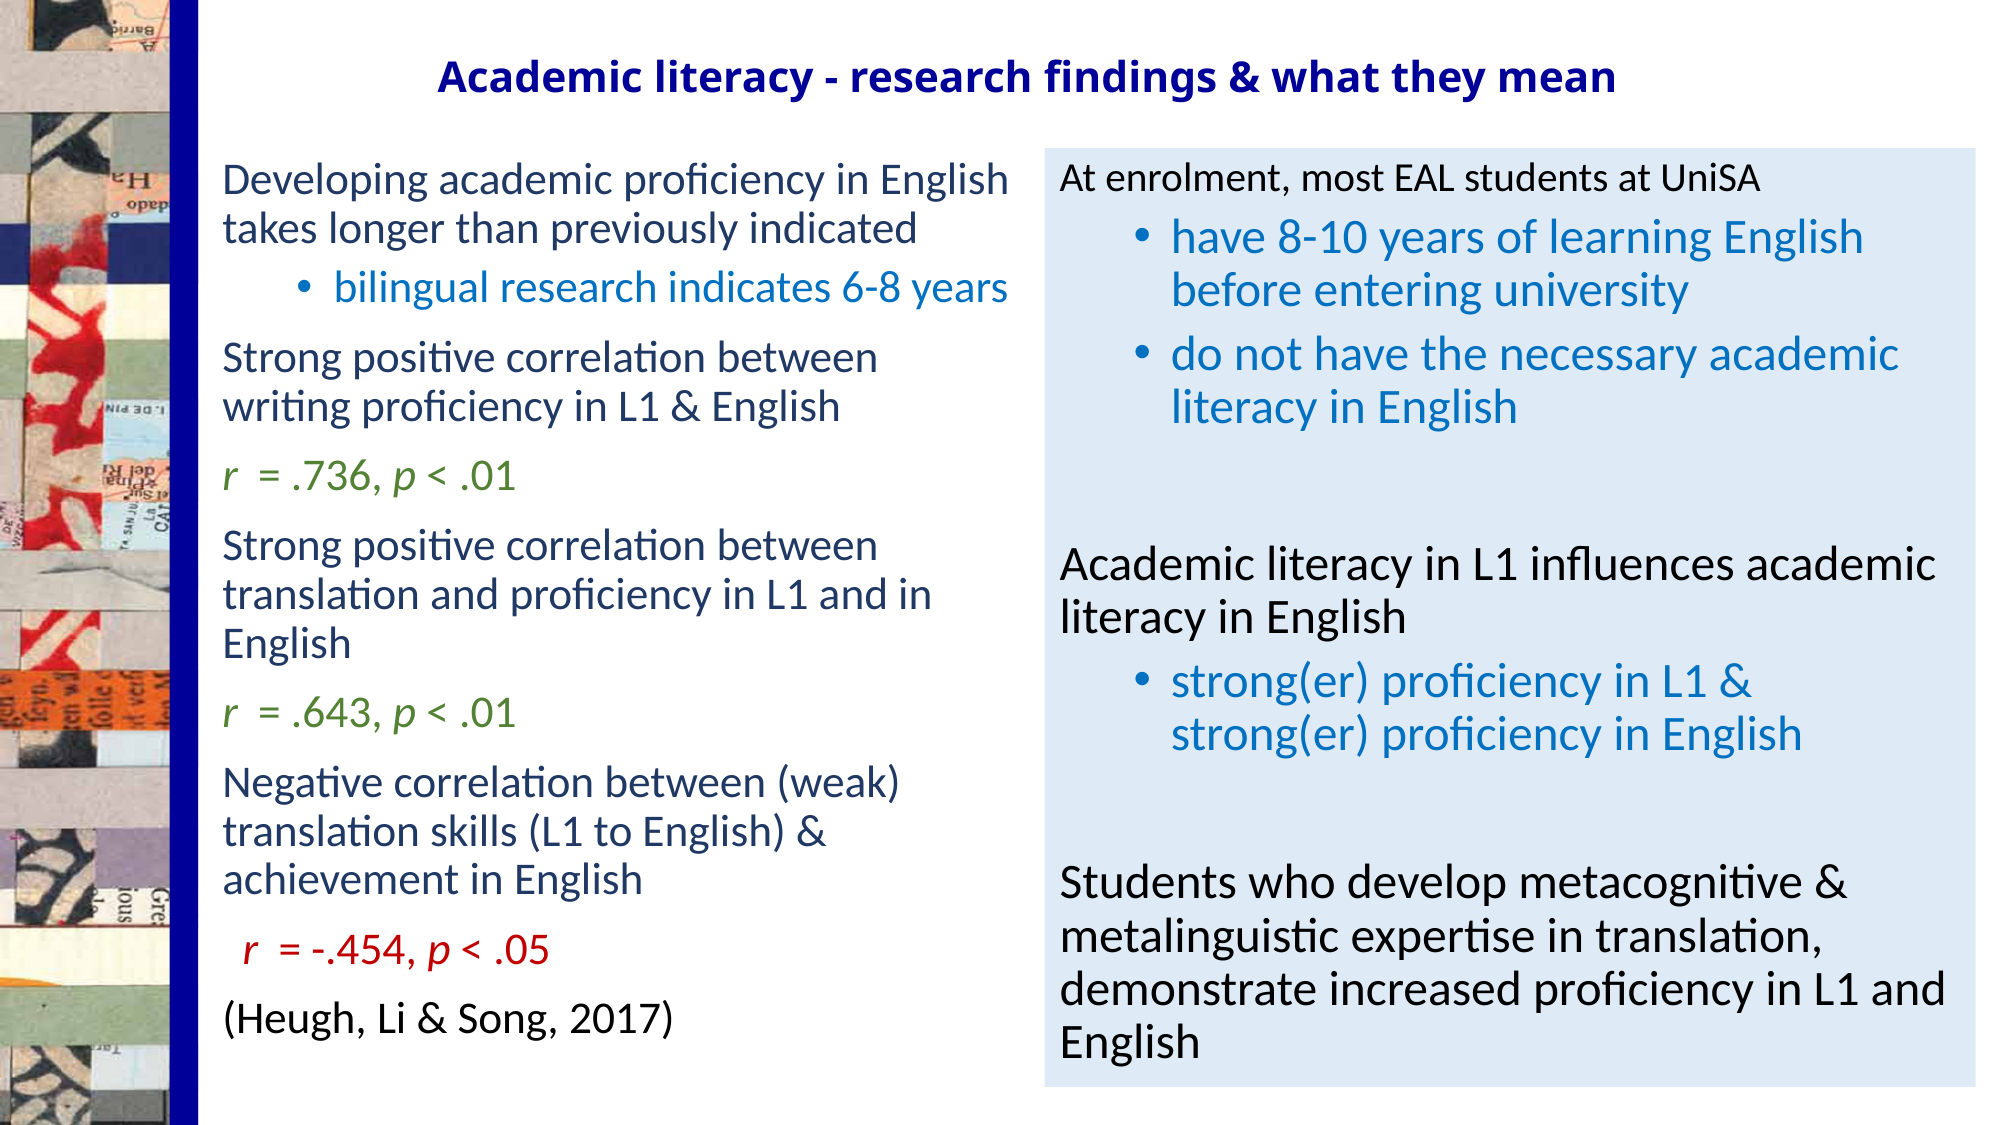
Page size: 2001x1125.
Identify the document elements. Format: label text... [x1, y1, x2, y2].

title Academic literacy - research findings & what they mean [422, 29, 1647, 128]
list Developing academic proficiency in English takes longer than previously indicated bilingual research indicates 6-8 years Strong positive correlation between writing proficiency in L1 & English r = .736, p < .01 Strong positive correlation between translation and proficiency in L1 and in English r = .643, p < .01 Negative correlation between (weak) translation skills (L1 to English) & achievement in English r = -.454, p < .05 (Heugh, Li & Song, 2017) [207, 148, 1025, 1087]
list At enrolment, most EAL students at UniSA have 8-10 years of learning English before entering university do not have the necessary academic literacy in English Academic literacy in L1 influences academic literacy in English strong(er) proficiency in L1 & strong(er) proficiency in English Students who develop metacognitive & metalinguistic expertise in translation, demonstrate increased proficiency in L1 and English [1044, 148, 1976, 1087]
picture [0, 0, 169, 1125]
